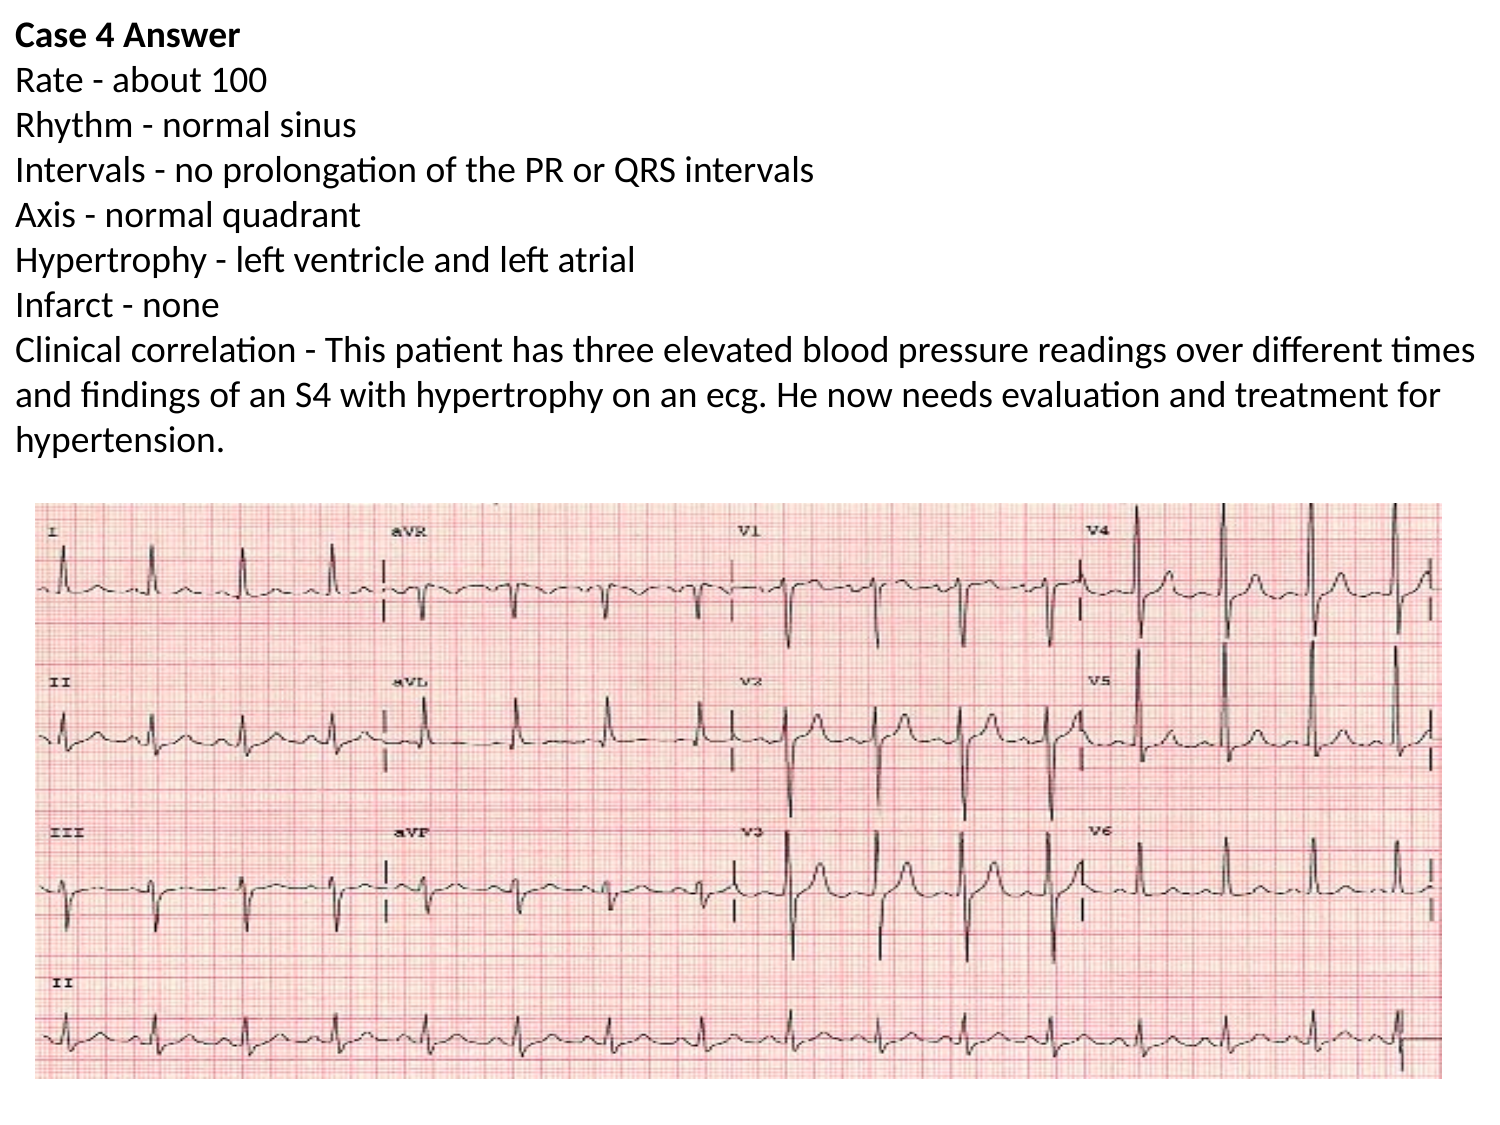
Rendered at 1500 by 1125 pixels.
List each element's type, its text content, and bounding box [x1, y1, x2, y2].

picture [34, 503, 1442, 1079]
text_box Case 4 Answer Rate - about 100 Rhythm - normal sinus Intervals - no prolongation of the PR or QRS intervals Axis - normal quadrant Hypertrophy - left ventricle and left atrial Infarct - none Clinical correlation - This patient has three elevated blood pressure readings over different times and findings of an S4 with hypertrophy on an ecg. He now needs evaluation and treatment for hypertension. [0, 2, 1500, 513]
